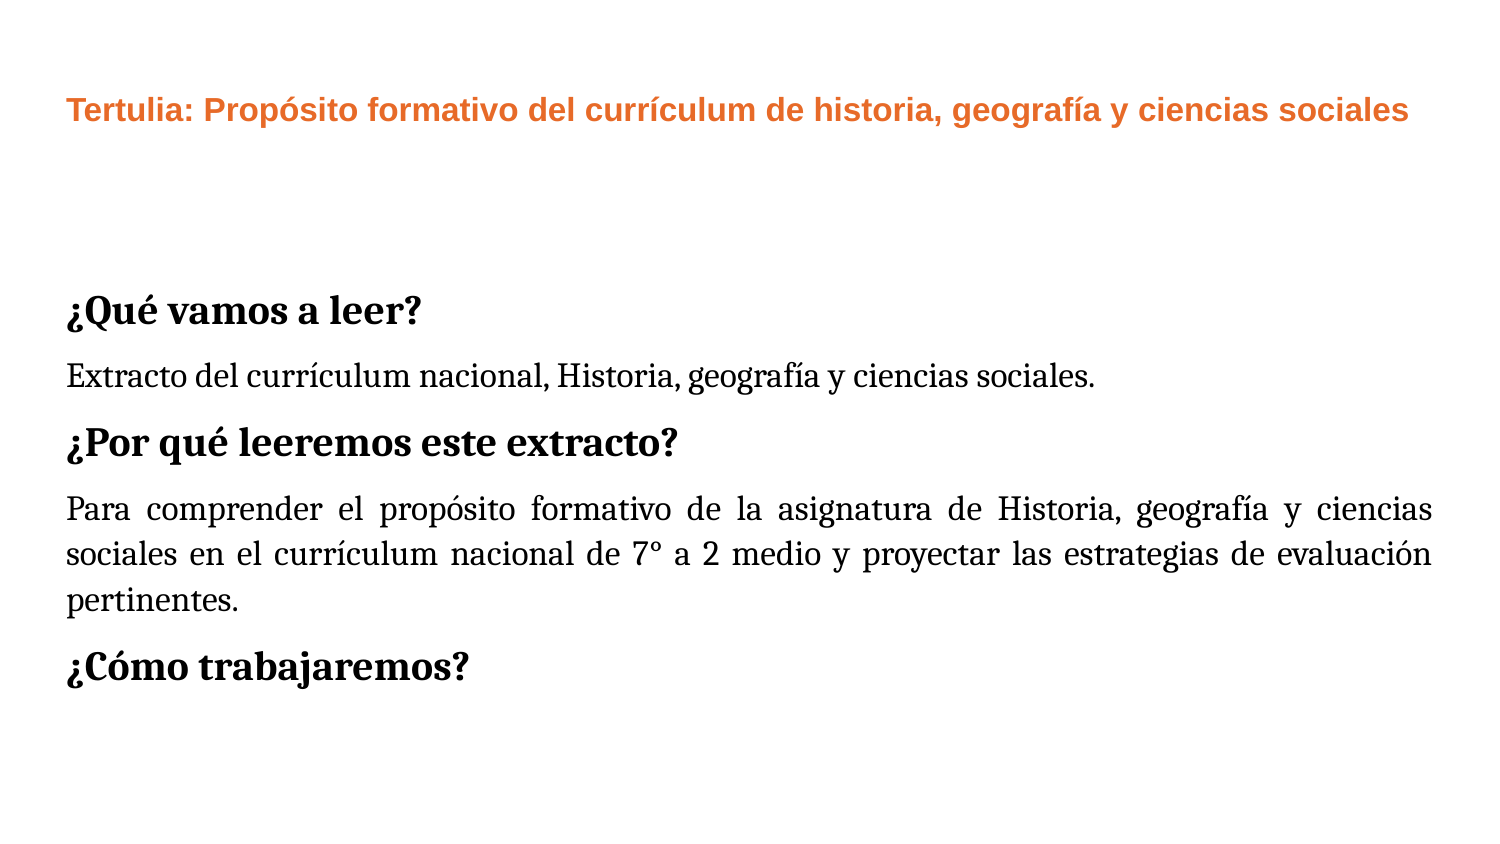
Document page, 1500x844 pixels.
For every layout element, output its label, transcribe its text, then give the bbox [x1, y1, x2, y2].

title Tertulia: Propósito formativo del currículum de historia, geografía y ciencias sociales [51, 72, 1449, 167]
list ¿Qué vamos a leer? Extracto del currículum nacional, Historia, geografía y ciencias sociales. ¿Por qué leeremos este extracto? Para comprender el propósito formativo de la asignatura de Historia, geografía y ciencias sociales en el currículum nacional de 7° a 2 medio y proyectar las estrategias de evaluación pertinentes. ¿Cómo trabajaremos? [51, 264, 1449, 825]
